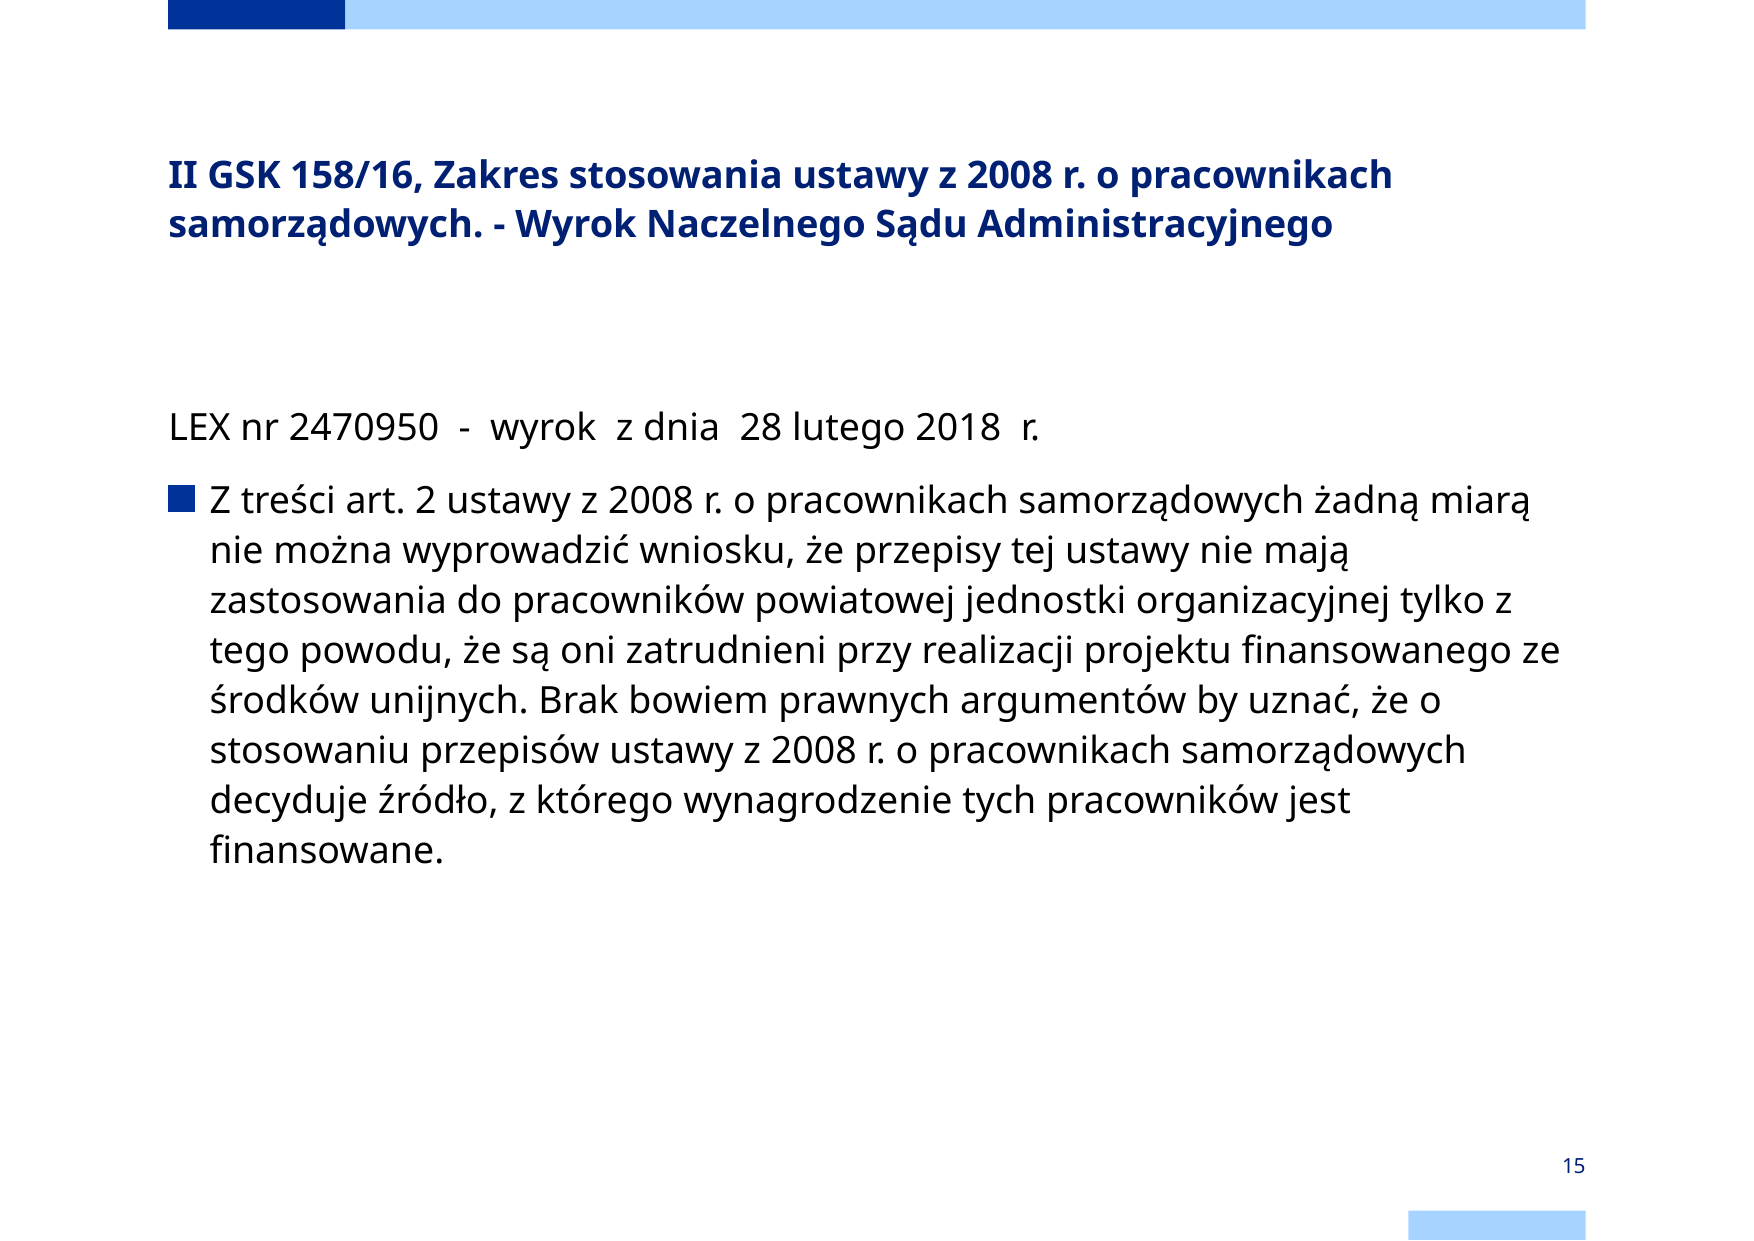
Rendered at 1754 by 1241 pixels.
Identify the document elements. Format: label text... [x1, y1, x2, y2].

title II GSK 158/16, Zakres stosowania ustawy z 2008 r. o pracownikach samorządowych. - Wyrok Naczelnego Sądu Administracyjnego [168, 147, 1586, 324]
picture [168, 485, 195, 512]
slide_number 15 [1408, 1151, 1586, 1182]
list LEX nr 2470950 - wyrok z dnia 28 lutego 2018 r. Z treści art. 2 ustawy z 2008 r. o pracownikach samorządowych żadną miarą nie można wyprowadzić wniosku, że przepisy tej ustawy nie mają zastosowania do pracowników powiatowej jednostki organizacyjnej tylko z tego powodu, że są oni zatrudnieni przy realizacji projektu finansowanego ze środków unijnych. Brak bowiem prawnych argumentów by uznać, że o stosowaniu przepisów ustawy z 2008 r. o pracownikach samorządowych decyduje źródło, z którego wynagrodzenie tych pracowników jest finansowane. [168, 324, 1586, 1093]
